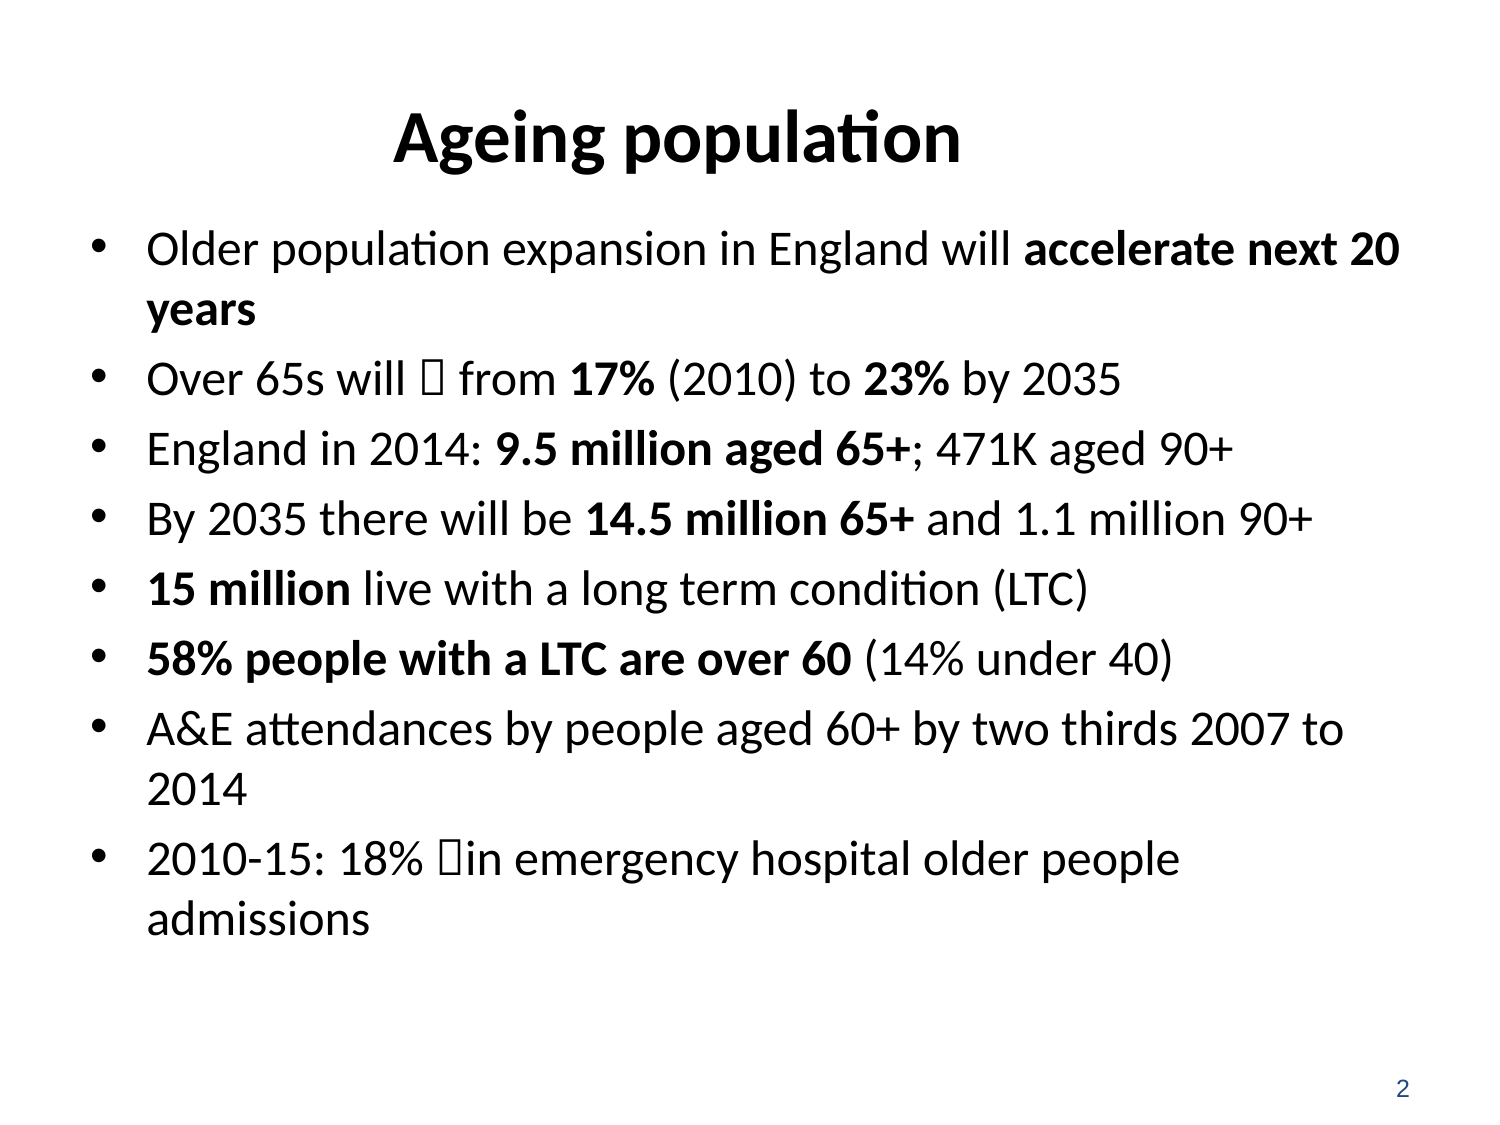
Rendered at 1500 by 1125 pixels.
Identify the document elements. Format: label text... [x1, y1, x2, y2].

list Older population expansion in England will accelerate next 20 years Over 65s will  from 17% (2010) to 23% by 2035 England in 2014: 9.5 million aged 65+; 471K aged 90+ By 2035 there will be 14.5 million 65+ and 1.1 million 90+ 15 million live with a long term condition (LTC) 58% people with a LTC are over 60 (14% under 40) A&E attendances by people aged 60+ by two thirds 2007 to 2014 2010-15: 18% in emergency hospital older people admissions [75, 208, 1425, 1000]
slide_number 2 [1074, 1057, 1425, 1118]
title Ageing population [75, 78, 1282, 188]
